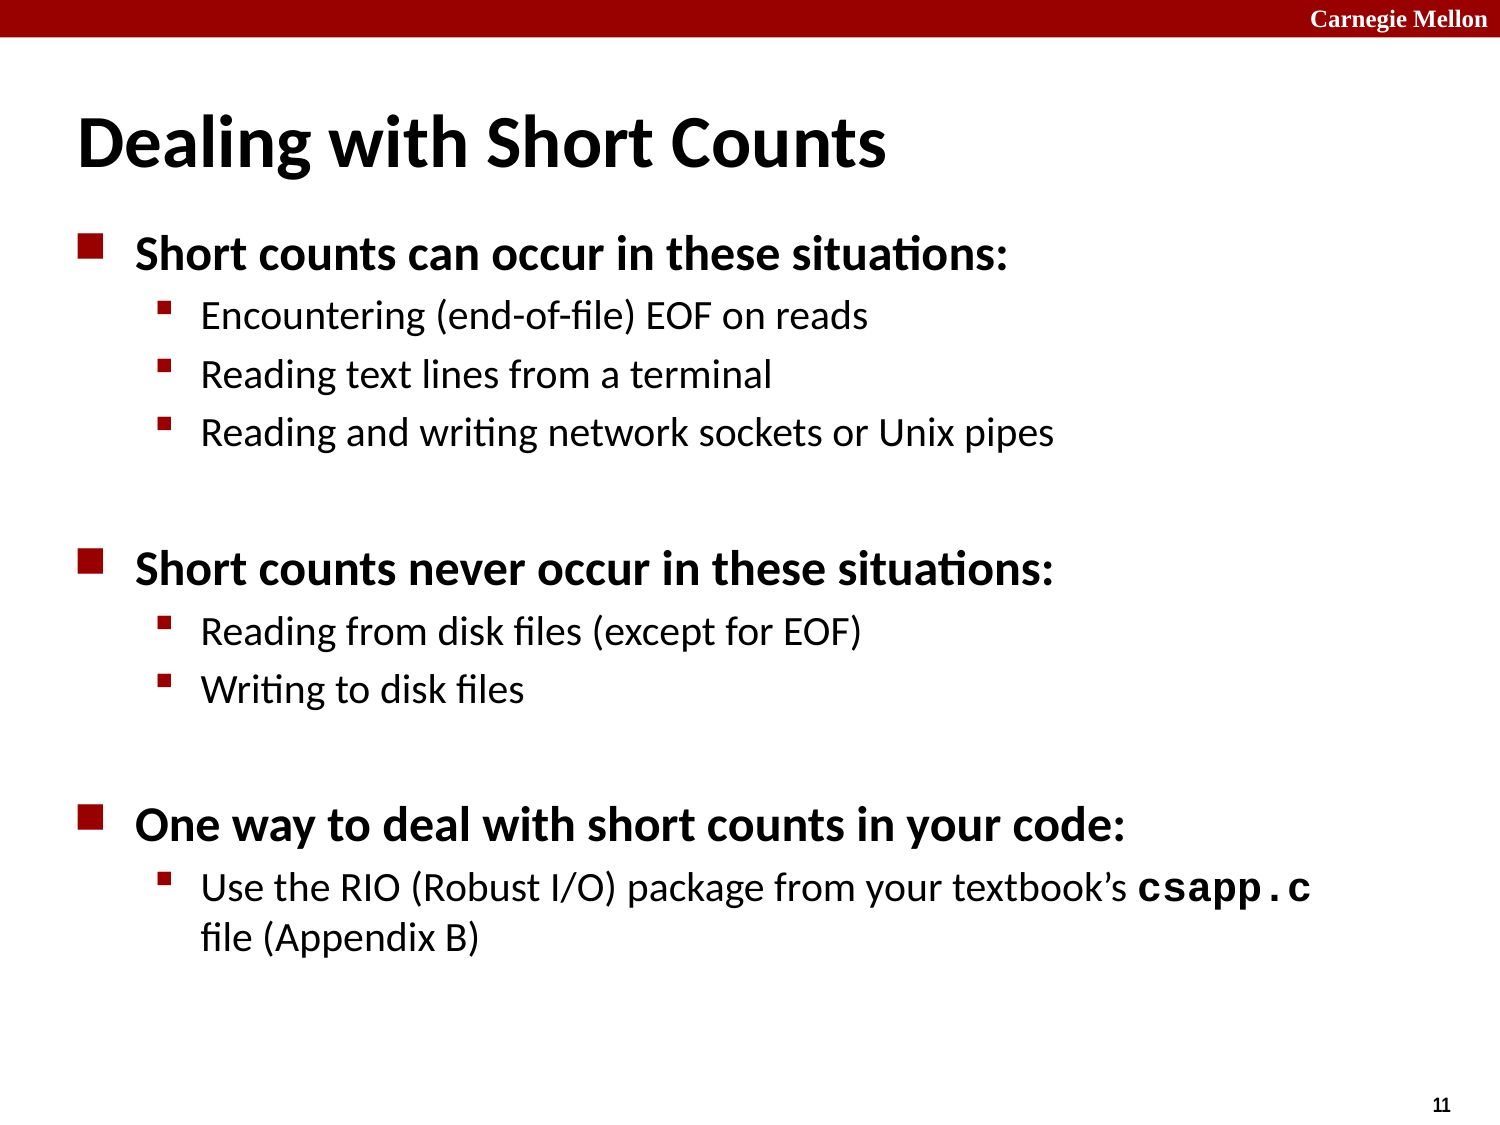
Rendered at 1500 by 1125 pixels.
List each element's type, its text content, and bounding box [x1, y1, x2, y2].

title Dealing with Short Counts [62, 74, 1309, 201]
list Short counts can occur in these situations: Encountering (end-of-file) EOF on reads Reading text lines from a terminal Reading and writing network sockets or Unix pipes Short counts never occur in these situations: Reading from disk files (except for EOF) Writing to disk files One way to deal with short counts in your code: Use the RIO (Robust I/O) package from your textbook’s csapp.c file (Appendix B) [63, 212, 1360, 1029]
